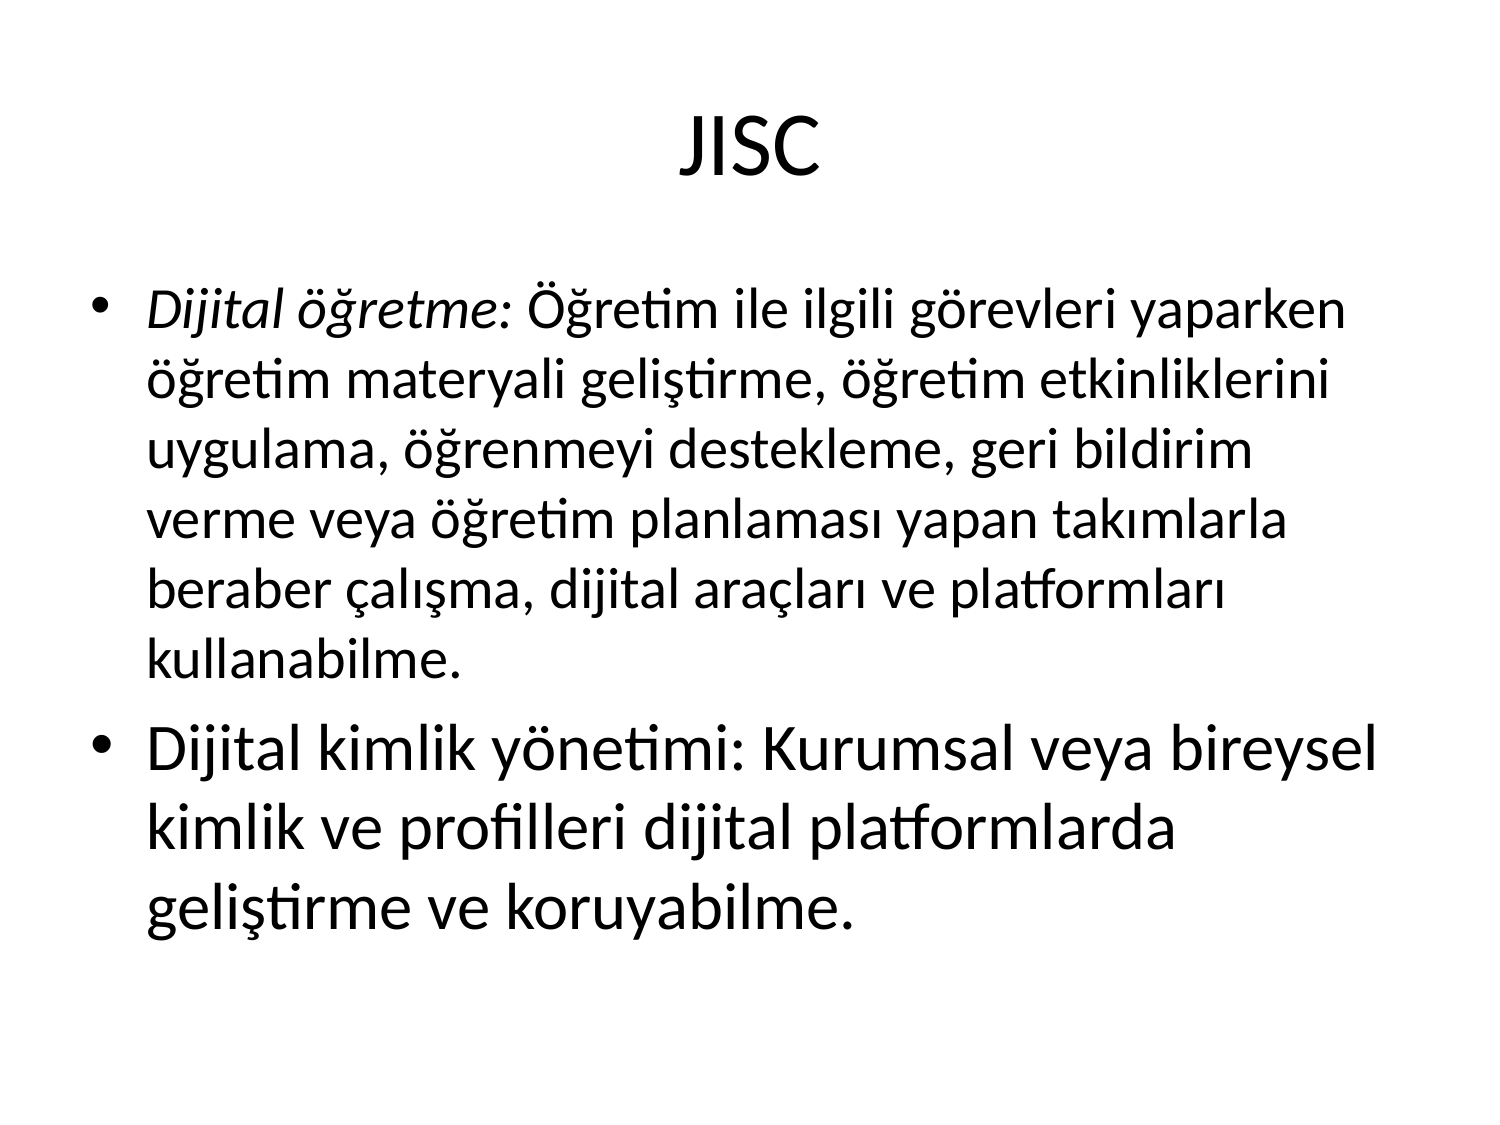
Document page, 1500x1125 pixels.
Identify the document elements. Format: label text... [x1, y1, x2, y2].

list Dijital öğretme: Öğretim ile ilgili görevleri yaparken öğretim materyali geliştirme, öğretim etkinliklerini uygulama, öğrenmeyi destekleme, geri bildirim verme veya öğretim planlaması yapan takımlarla beraber çalışma, dijital araçları ve platformları kullanabilme. Dijital kimlik yönetimi: Kurumsal veya bireysel kimlik ve profilleri dijital platformlarda geliştirme ve koruyabilme. [75, 262, 1425, 1005]
title JISC [75, 45, 1425, 233]
